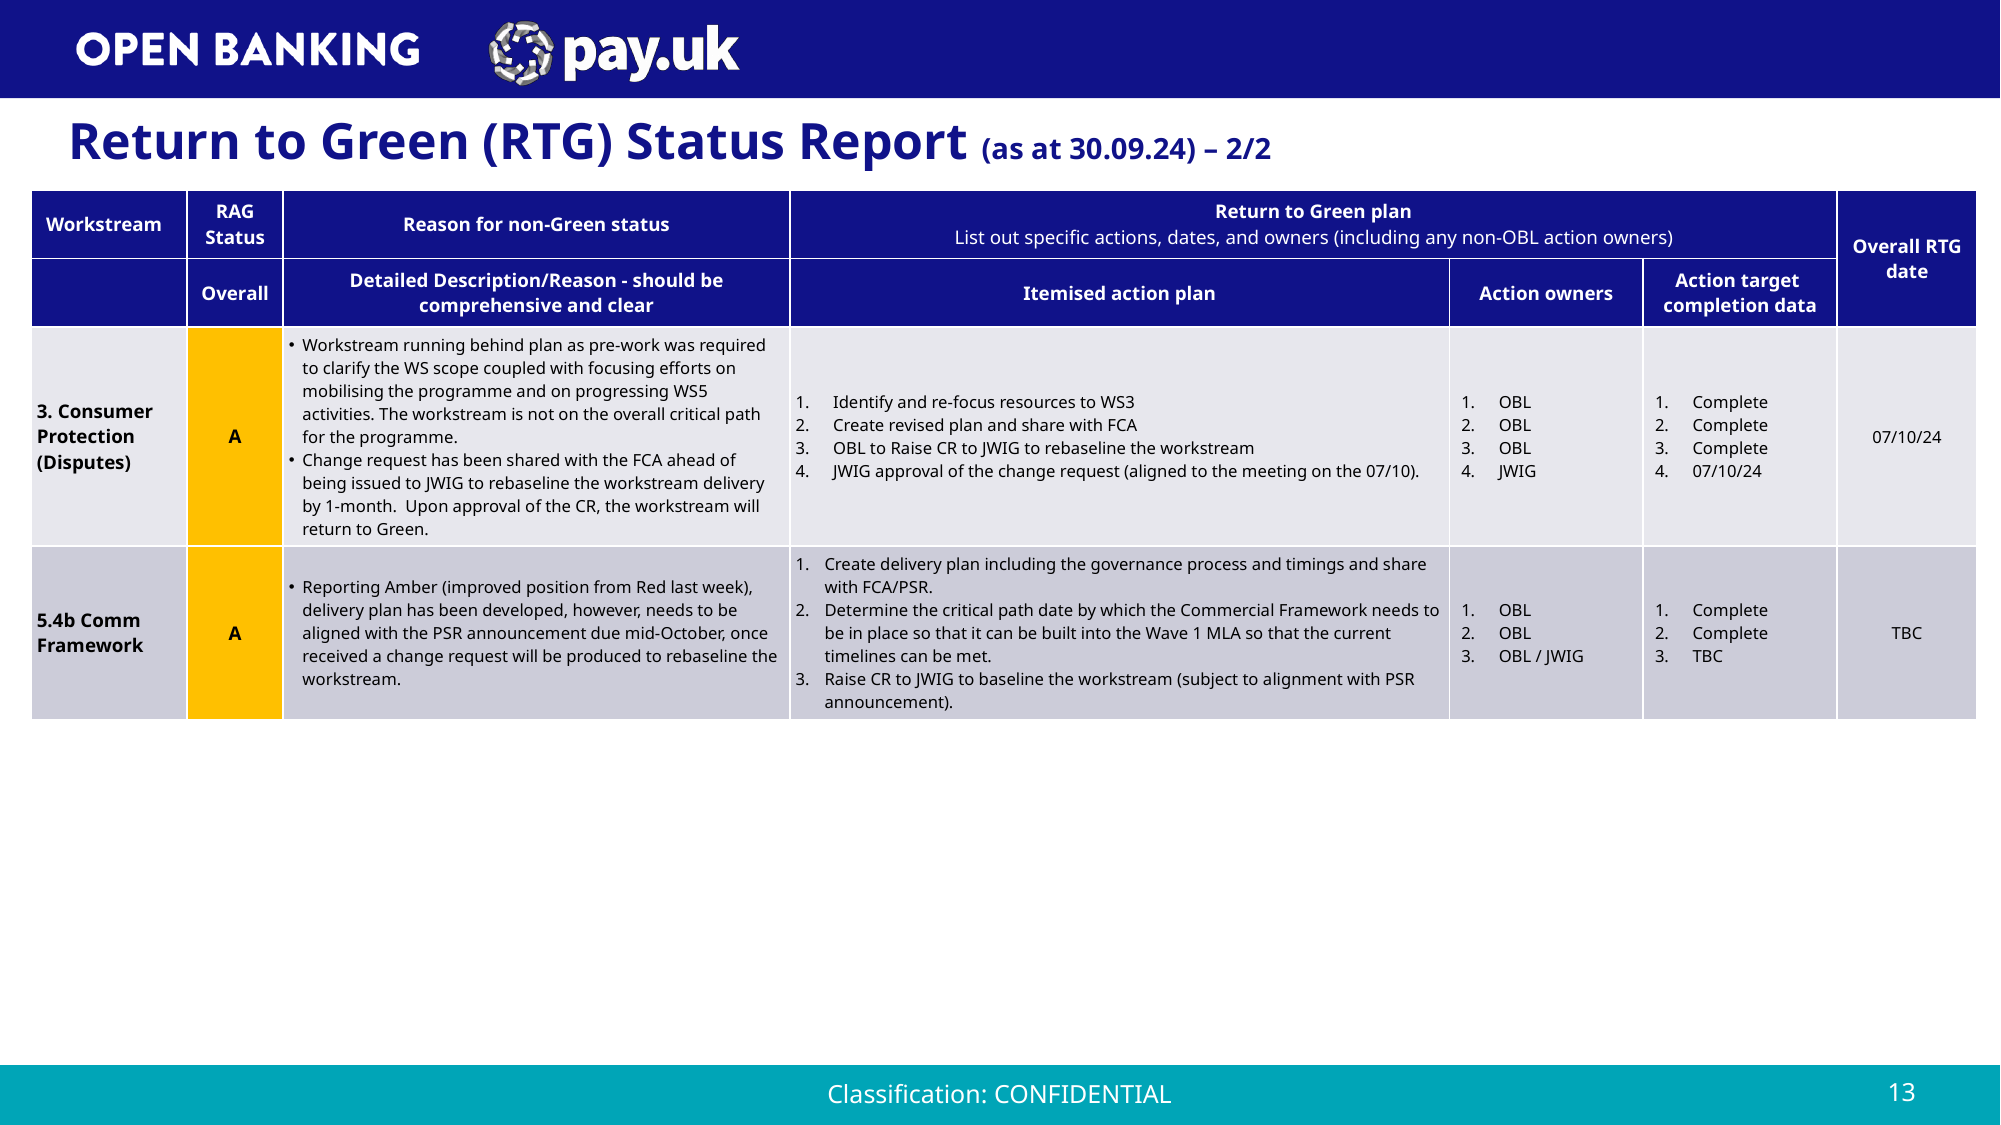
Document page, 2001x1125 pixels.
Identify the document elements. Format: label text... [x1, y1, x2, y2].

title Return to Green (RTG) Status Report (as at 30.09.24) – 2/2 [53, 98, 1544, 189]
table_cell Itemised action plan [791, 259, 1449, 326]
table_cell TBC [1838, 547, 1976, 719]
table_cell OBL OBL OBL / JWIG [1450, 547, 1642, 719]
table_cell 3. Consumer Protection (Disputes) [32, 328, 186, 545]
table_cell Workstream running behind plan as pre-work was required to clarify the WS scope coupled with focusing efforts on mobilising the programme and on progressing WS5 activities. The workstream is not on the overall critical path for the programme. Change request has been shared with the FCA ahead of being issued to JWIG to rebaseline the workstream delivery by 1-month. Upon approval of the CR, the workstream will return to Green. [284, 328, 789, 545]
table_cell Action target completion data [1644, 259, 1836, 326]
table_cell Overall [188, 259, 282, 326]
table_header RAG Status [188, 191, 282, 258]
table_cell OBL OBL OBL JWIG [1450, 328, 1642, 545]
picture [479, 5, 748, 92]
table_cell 07/10/24 [1838, 328, 1976, 545]
table_cell [32, 259, 186, 326]
table_header Reason for non-Green status [284, 191, 789, 258]
table_cell Complete Complete Complete 07/10/24 [1644, 328, 1836, 545]
slide_number 13 [1412, 1064, 1932, 1124]
picture [43, 0, 452, 99]
table_header Return to Green plan List out specific actions, dates, and owners (including any non-OBL action owners) [791, 191, 1836, 258]
table_cell 5.4b Comm Framework [32, 547, 186, 719]
table_cell A [188, 328, 282, 545]
table_cell Complete Complete TBC [1644, 547, 1836, 719]
table_cell Reporting Amber (improved position from Red last week), delivery plan has been developed, however, needs to be aligned with the PSR announcement due mid-October, once received a change request will be produced to rebaseline the workstream. [284, 547, 789, 719]
table_header Workstream [32, 191, 186, 258]
table_cell Identify and re-focus resources to WS3 Create revised plan and share with FCA OBL to Raise CR to JWIG to rebaseline the workstream JWIG approval of the change request (aligned to the meeting on the 07/10). [791, 328, 1449, 545]
footer Classification: CONFIDENTIAL [662, 1064, 1338, 1124]
table_cell Create delivery plan including the governance process and timings and share with FCA/PSR. Determine the critical path date by which the Commercial Framework needs to be in place so that it can be built into the Wave 1 MLA so that the current timelines can be met. Raise CR to JWIG to baseline the workstream (subject to alignment with PSR announcement). [791, 547, 1449, 719]
table_cell Action owners [1450, 259, 1642, 326]
table_cell Detailed Description/Reason - should be comprehensive and clear [284, 259, 789, 326]
table_header Overall RTG date [1838, 191, 1976, 326]
table_cell A [188, 547, 282, 719]
